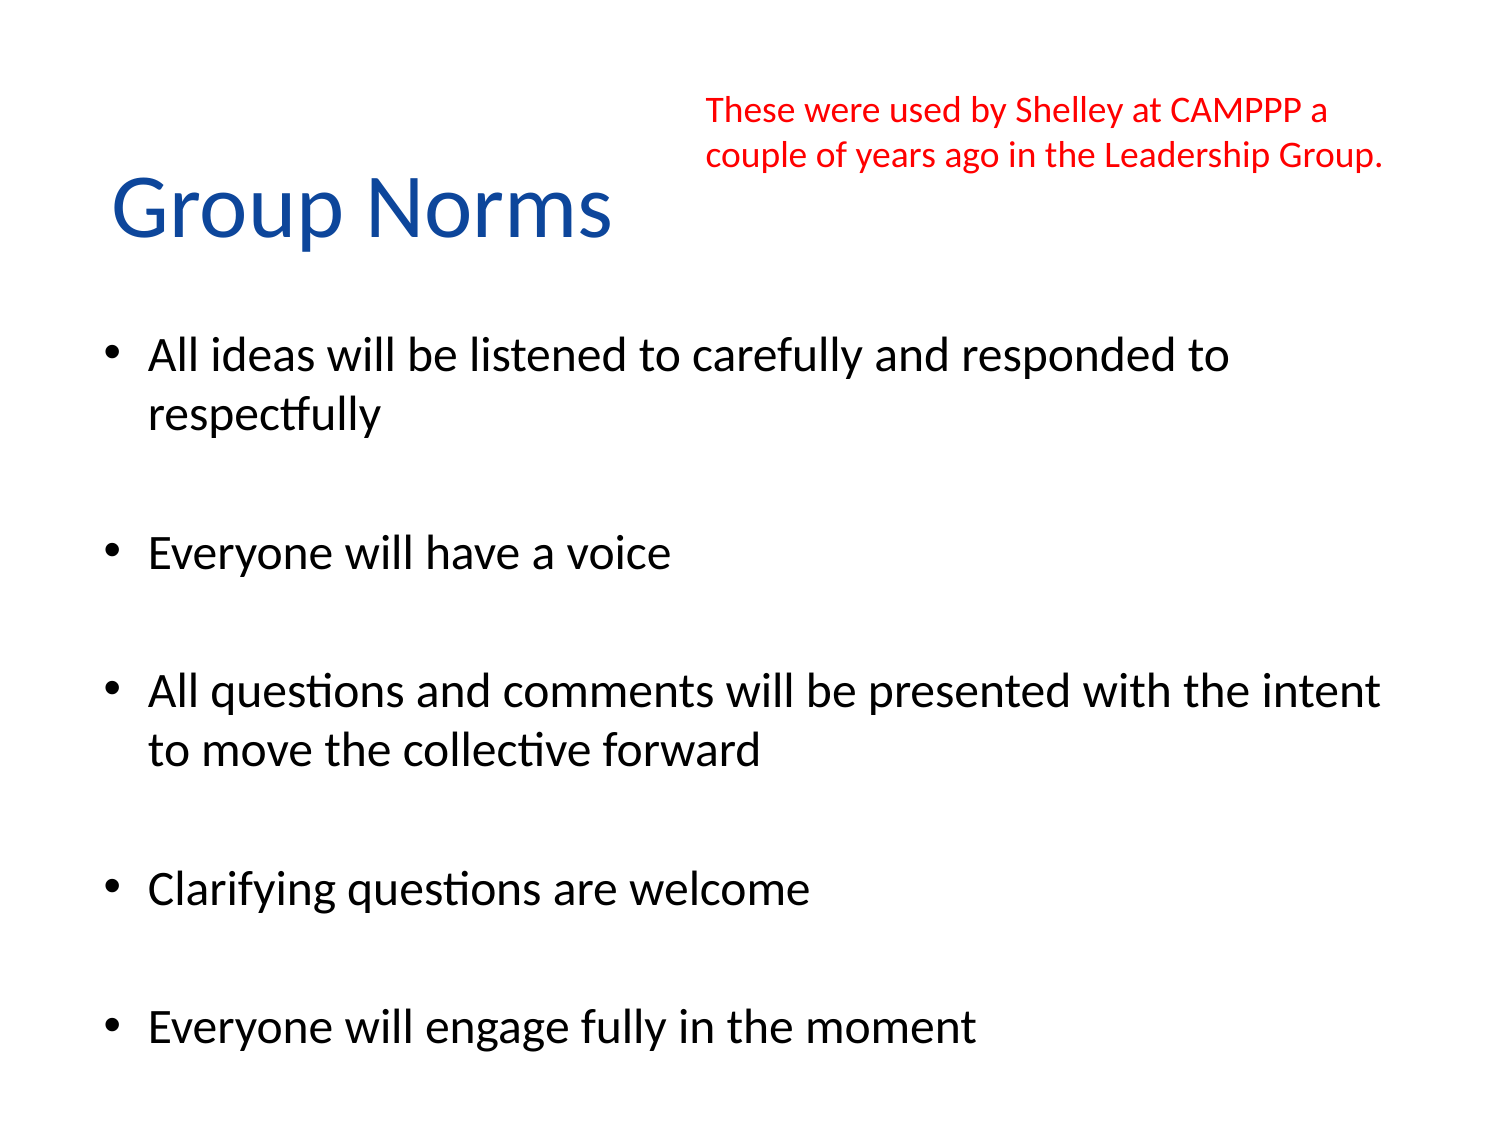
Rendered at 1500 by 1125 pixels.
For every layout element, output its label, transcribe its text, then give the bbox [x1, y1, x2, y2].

list All ideas will be listened to carefully and responded to respectfully Everyone will have a voice All questions and comments will be presented with the intent to move the collective forward Clarifying questions are welcome Everyone will engage fully in the moment [88, 314, 1425, 1063]
text_box Group Norms [96, 113, 1447, 289]
text_box These were used by Shelley at CAMPPP a couple of years ago in the Leadership Group. [690, 78, 1436, 183]
